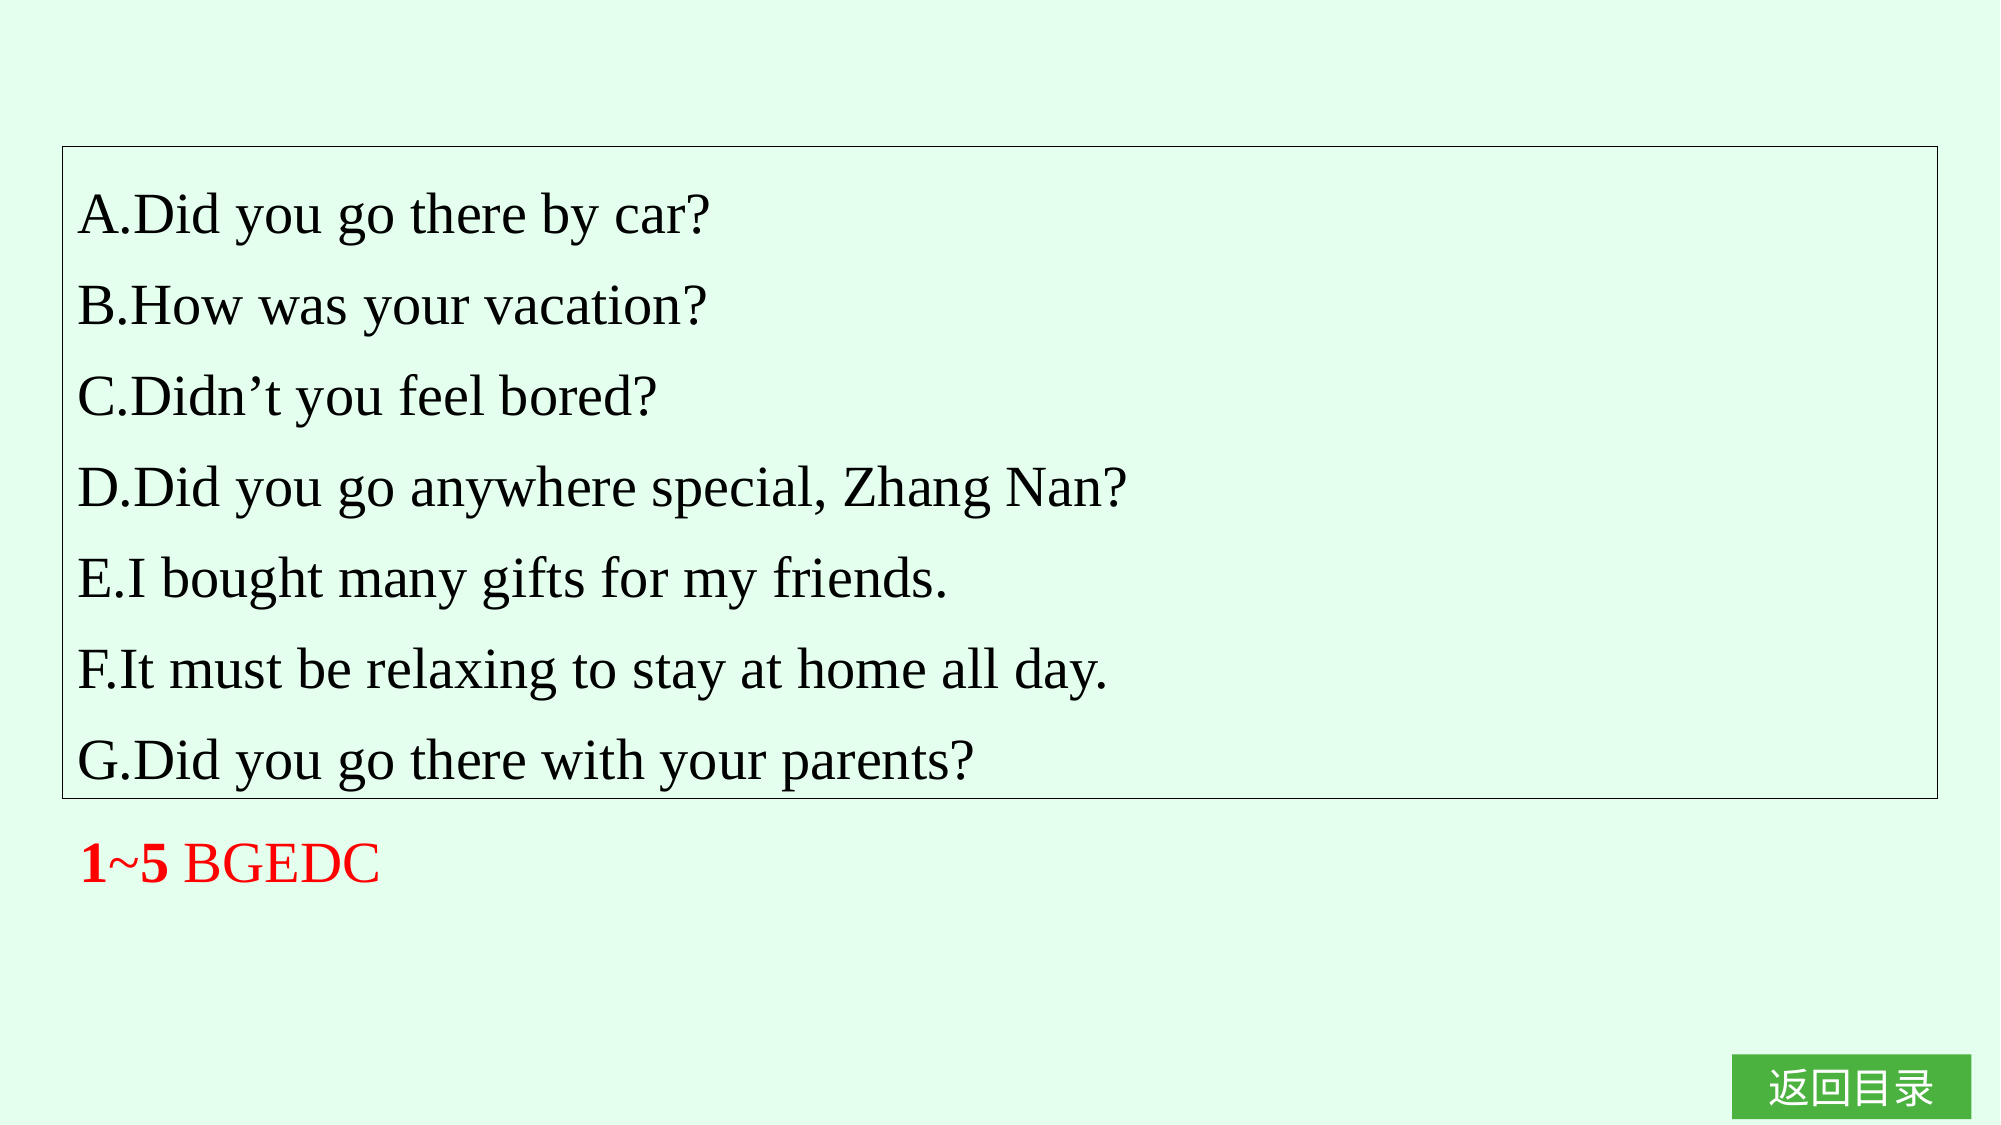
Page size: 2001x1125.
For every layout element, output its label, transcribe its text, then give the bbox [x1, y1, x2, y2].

text_box A.Did you go there by car? B.How was your vacation? C.Didn’t you feel bored? D.Did you go anywhere special, Zhang Nan? E.I bought many gifts for my friends. F.It must be relaxing to stay at home all day. G.Did you go there with your parents? [62, 146, 1938, 799]
text_box 1~5 BGEDC [64, 795, 411, 902]
